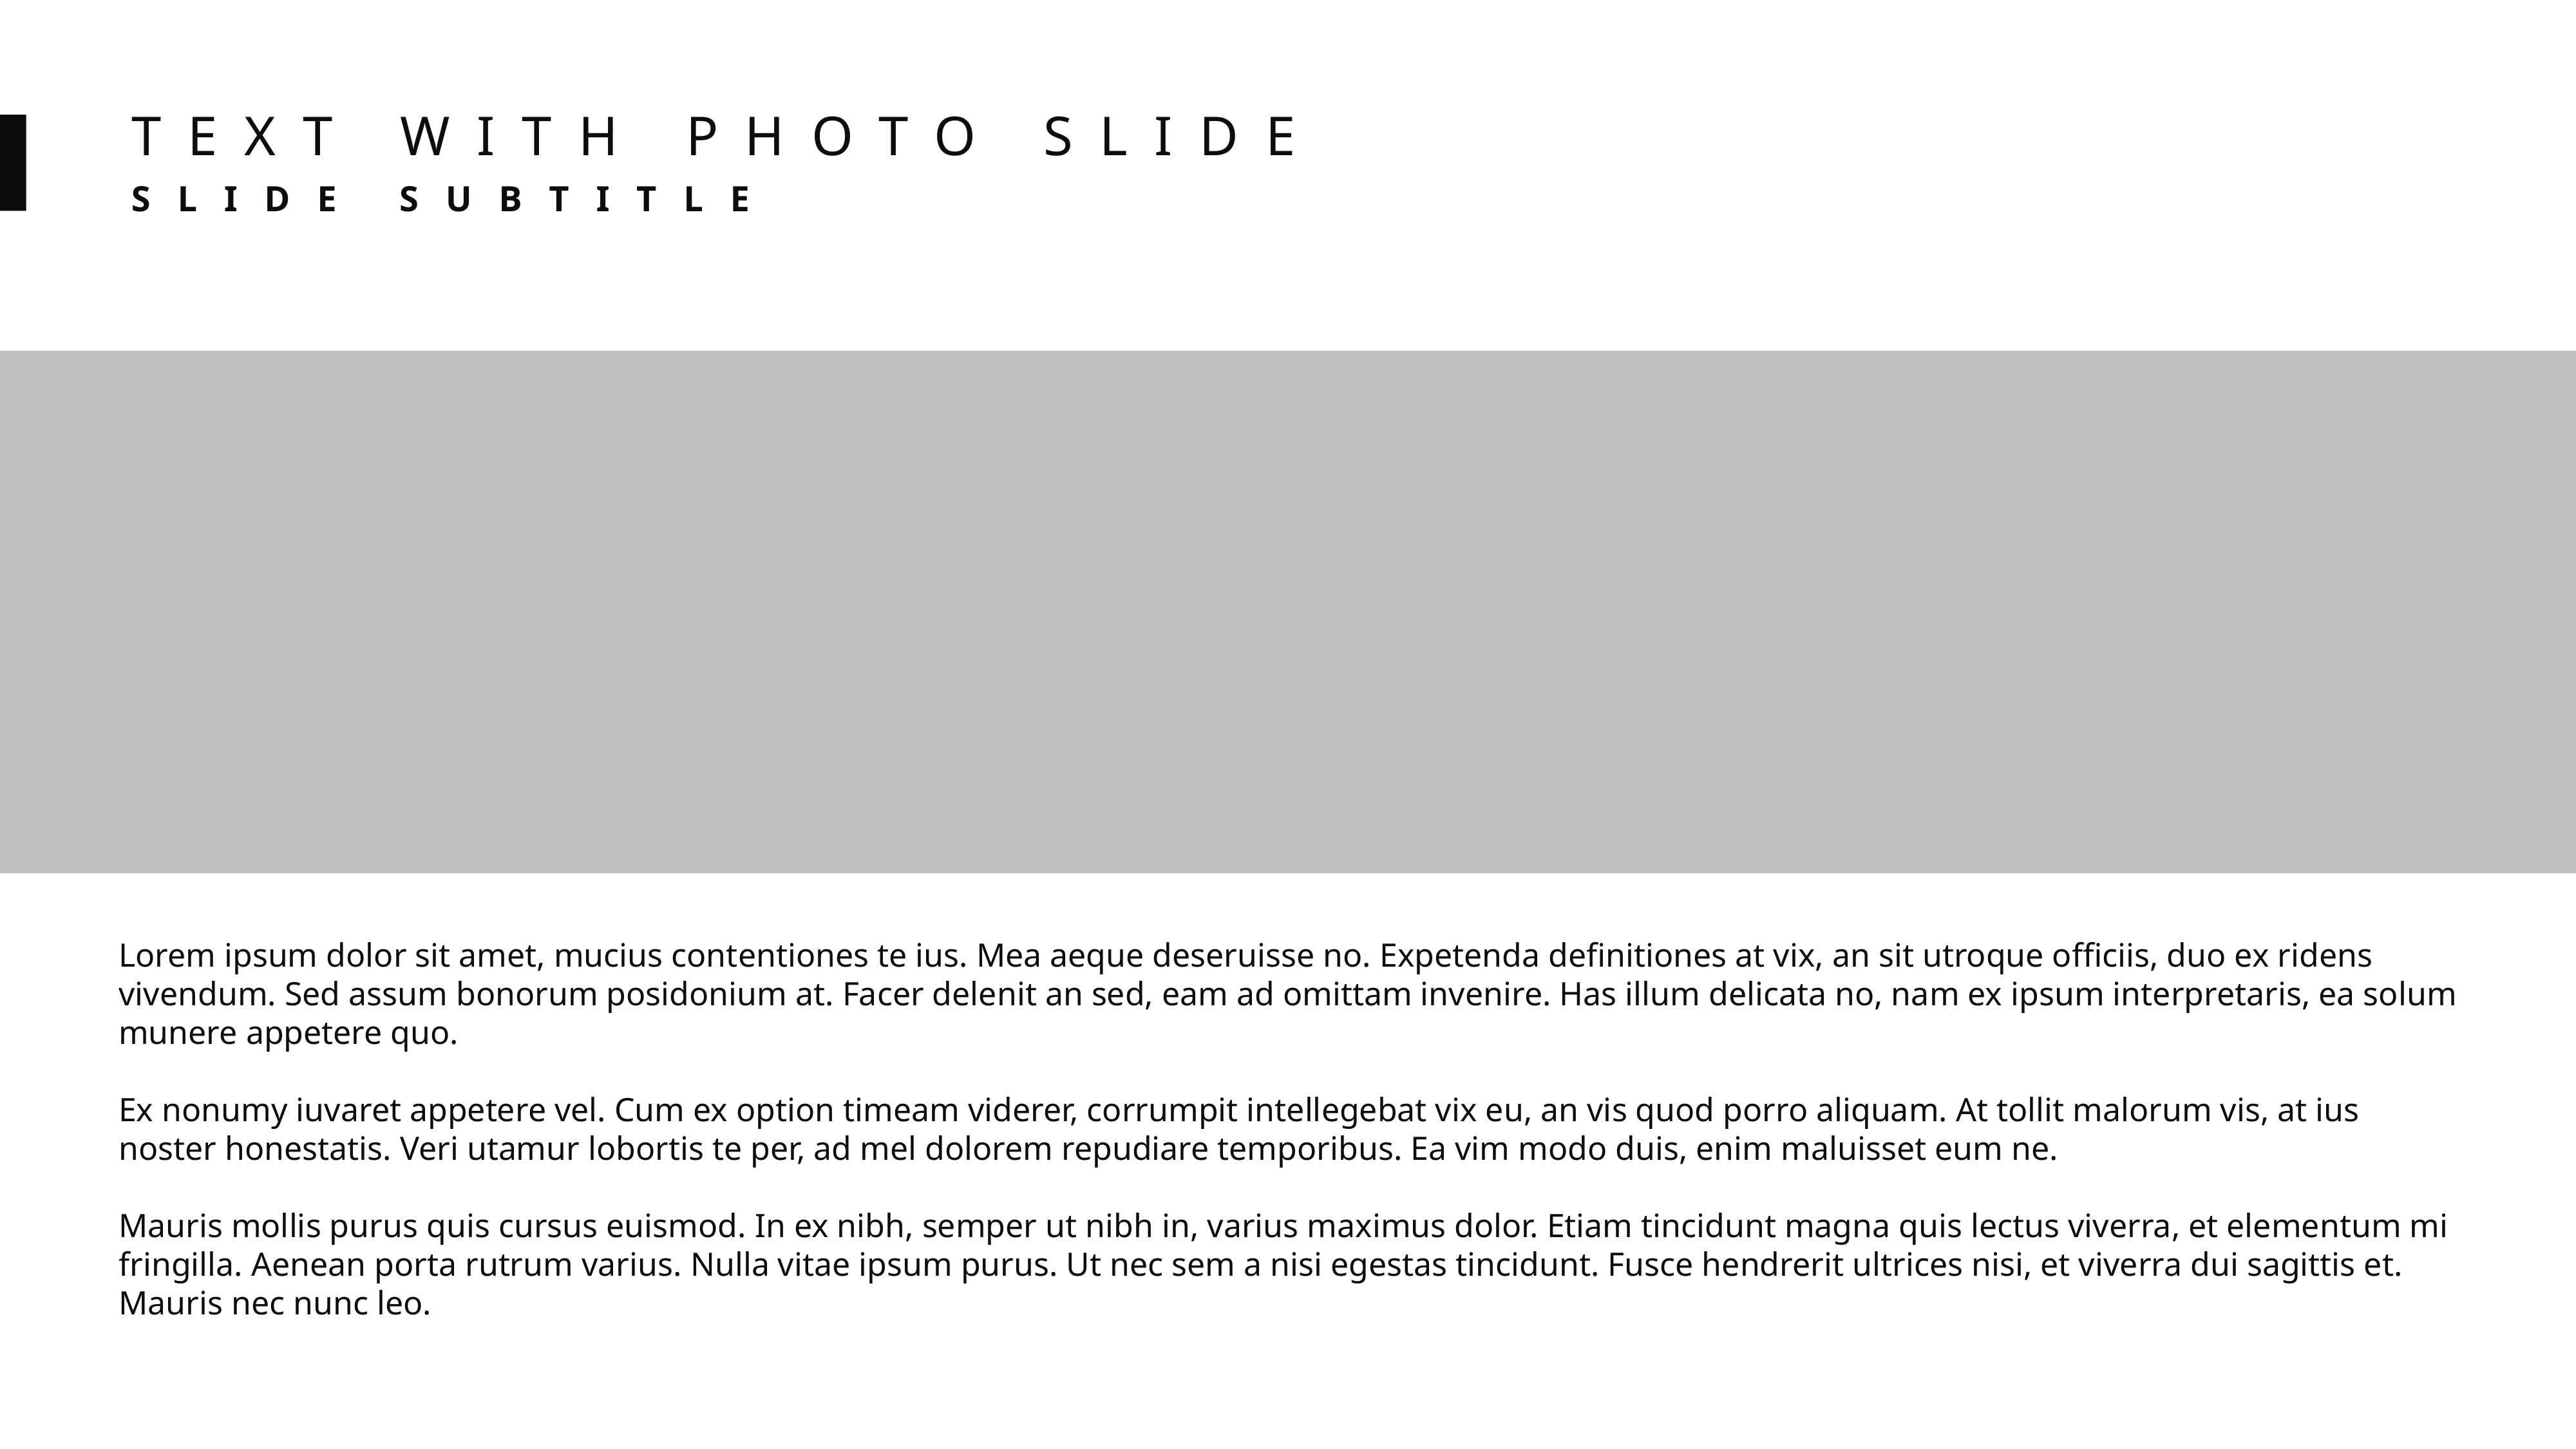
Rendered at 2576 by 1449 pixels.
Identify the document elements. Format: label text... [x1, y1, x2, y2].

text_box [0, 114, 27, 211]
text_box [0, 350, 2576, 874]
text_box TEXT WITH PHOTO SLIDE [122, 97, 1307, 171]
text_box SLIDE SUBTITLE [122, 171, 761, 223]
text_box Lorem ipsum dolor sit amet, mucius contentiones te ius. Mea aeque deseruisse no. Expetenda definitiones at vix, an sit utroque officiis, duo ex ridens vivendum. Sed assum bonorum posidonium at. Facer delenit an sed, eam ad omittam invenire. Has illum delicata no, nam ex ipsum interpretaris, ea solum munere appetere quo. Ex nonumy iuvaret appetere vel. Cum ex option timeam viderer, corrumpit intellegebat vix eu, an vis quod porro aliquam. At tollit malorum vis, at ius noster honestatis. Veri utamur lobortis te per, ad mel dolorem repudiare temporibus. Ea vim modo duis, enim maluisset eum ne. Mauris mollis purus quis cursus euismod. In ex nibh, semper ut nibh in, varius maximus dolor. Etiam tincidunt magna quis lectus viverra, et elementum mi fringilla. Aenean porta rutrum varius. Nulla vitae ipsum purus. Ut nec sem a nisi egestas tincidunt. Fusce hendrerit ultrices nisi, et viverra dui sagittis et. Mauris nec nunc leo. [109, 930, 2472, 1326]
